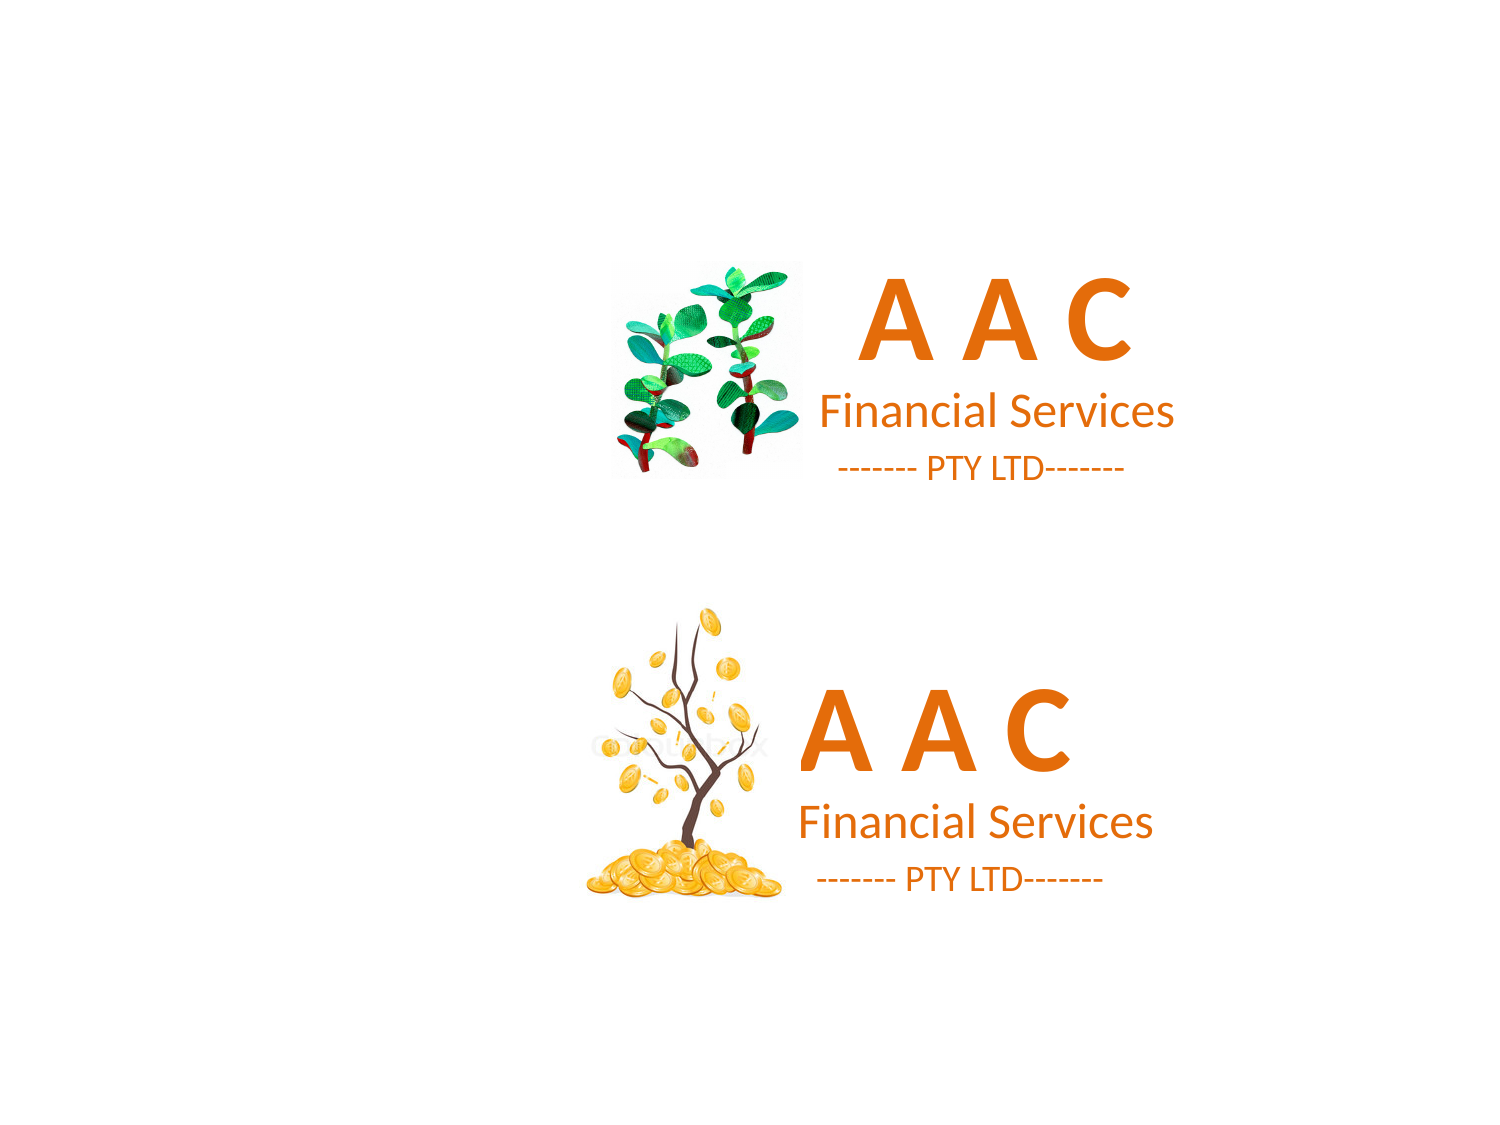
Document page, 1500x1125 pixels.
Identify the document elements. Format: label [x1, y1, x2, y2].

text_box [803, 639, 1171, 908]
picture [610, 260, 804, 479]
picture [562, 585, 801, 903]
text_box [802, 227, 1193, 497]
